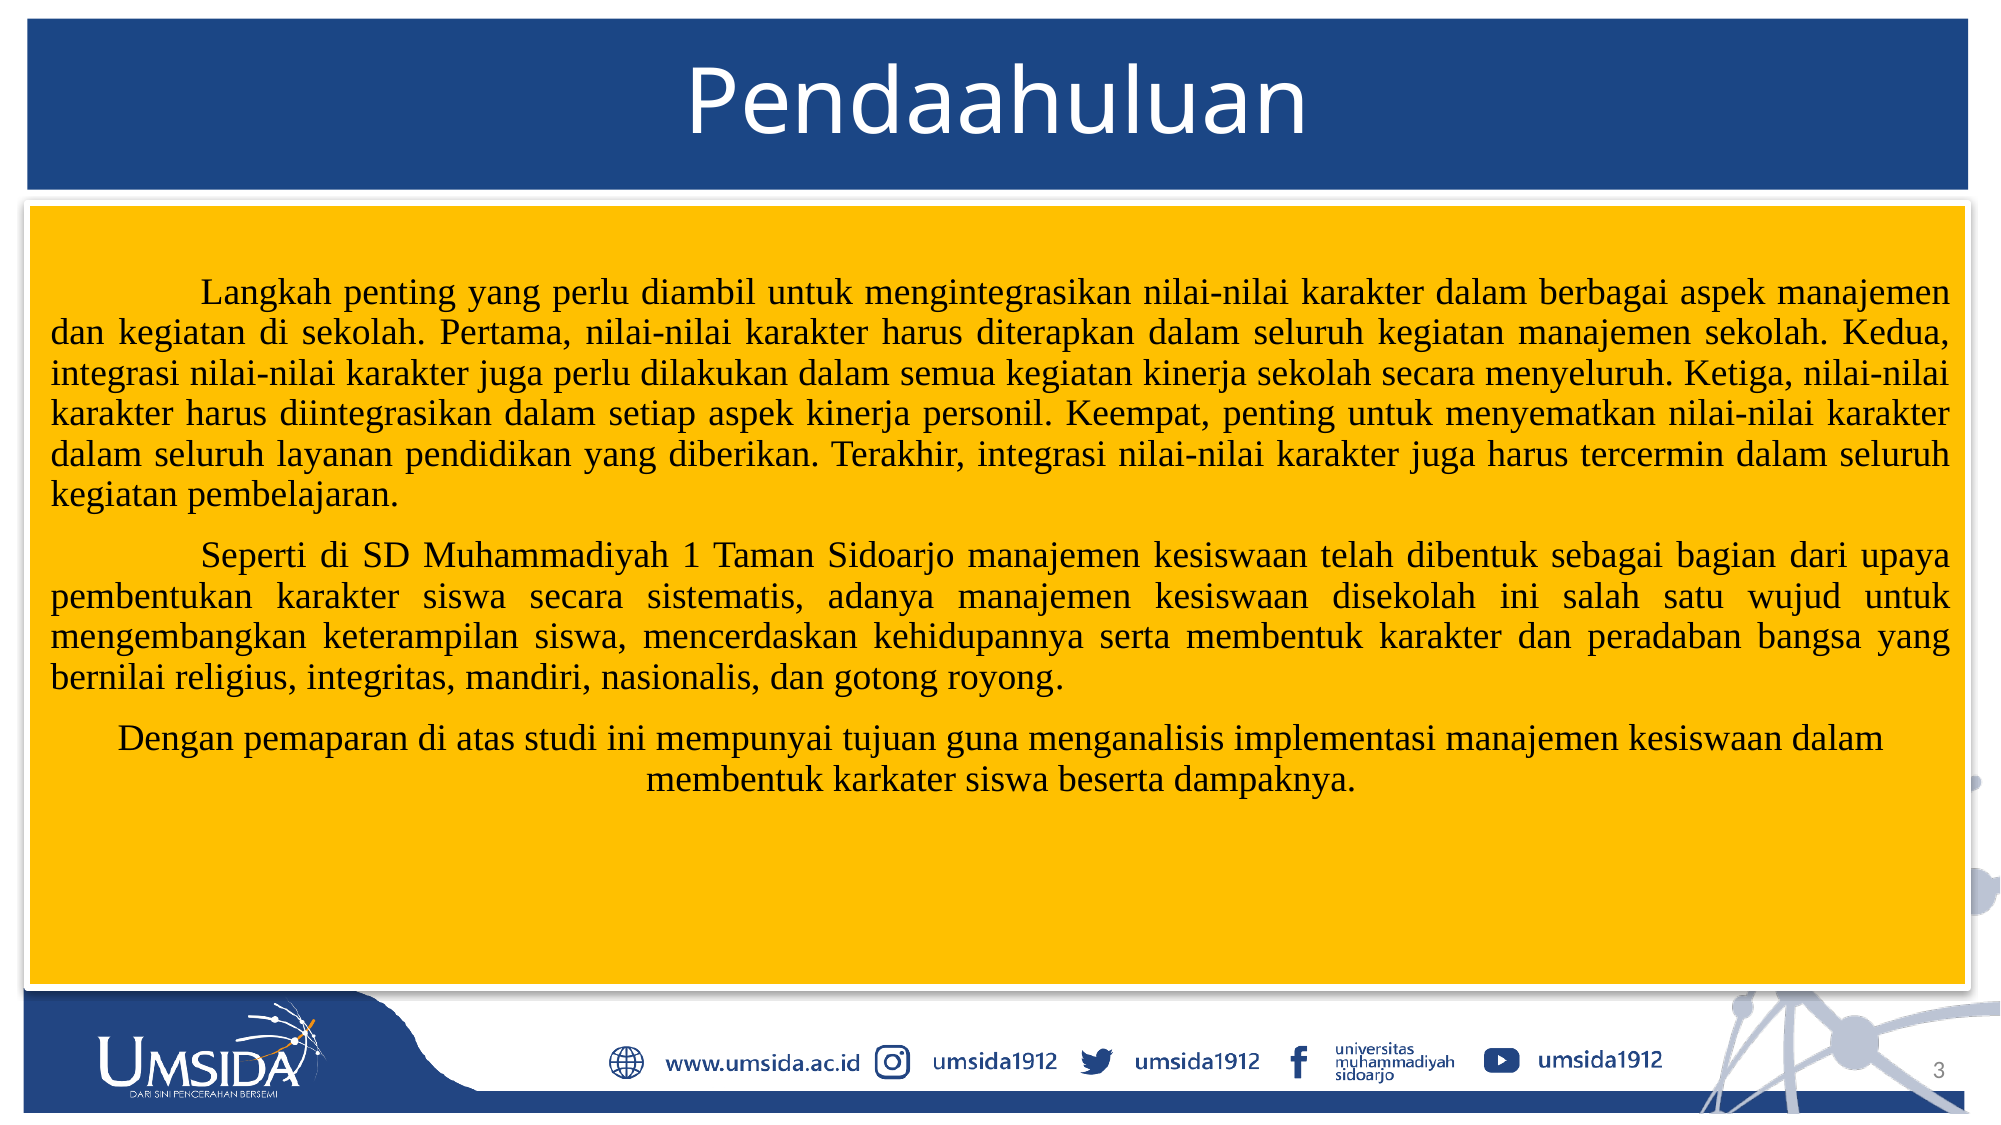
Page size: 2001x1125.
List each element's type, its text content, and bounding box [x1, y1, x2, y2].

picture [23, 51, 2001, 1114]
title Pendaahuluan [27, 18, 1969, 190]
list Langkah penting yang perlu diambil untuk mengintegrasikan nilai-nilai karakter dalam berbagai aspek manajemen dan kegiatan di sekolah. Pertama, nilai-nilai karakter harus diterapkan dalam seluruh kegiatan manajemen sekolah. Kedua, integrasi nilai-nilai karakter juga perlu dilakukan dalam semua kegiatan kinerja sekolah secara menyeluruh. Ketiga, nilai-nilai karakter harus diintegrasikan dalam setiap aspek kinerja personil. Keempat, penting untuk menyematkan nilai-nilai karakter dalam seluruh layanan pendidikan yang diberikan. Terakhir, integrasi nilai-nilai karakter juga harus tercermin dalam seluruh kegiatan pembelajaran. Seperti di SD Muhammadiyah 1 Taman Sidoarjo manajemen kesiswaan telah dibentuk sebagai bagian dari upaya pembentukan karakter siswa secara sistematis, adanya manajemen kesiswaan disekolah ini salah satu wujud untuk mengembangkan keterampilan siswa, mencerdaskan kehidupannya serta membentuk karakter dan peradaban bangsa yang bernilai religius, integritas, mandiri, nasionalis, dan gotong royong. Dengan pemaparan di atas studi ini mempunyai tujuan guna menganalisis implementasi manajemen kesiswaan dalam membentuk karkater siswa beserta dampaknya. [24, 200, 1971, 991]
